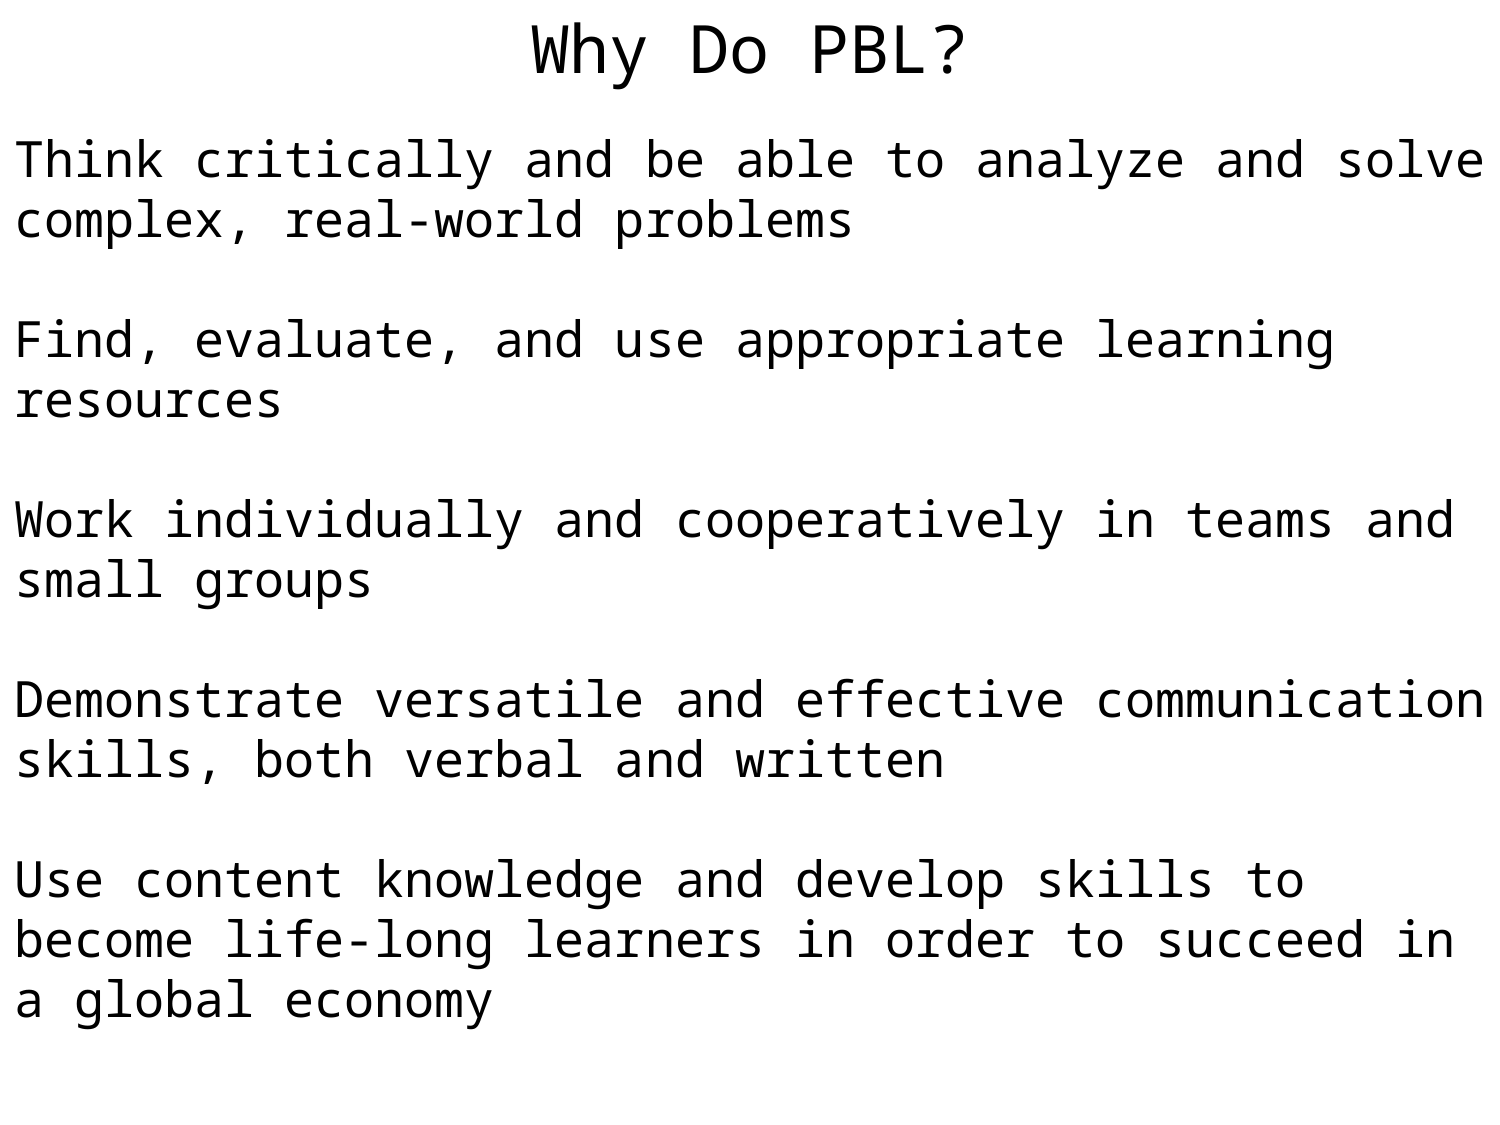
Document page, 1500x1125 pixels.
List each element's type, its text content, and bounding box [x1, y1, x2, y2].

text_box Think critically and be able to analyze and solve complex, real-world problems Find, evaluate, and use appropriate learning resources Work individually and cooperatively in teams and small groups Demonstrate versatile and effective communication skills, both verbal and written Use content knowledge and develop skills to become life-long learners in order to succeed in a global economy [0, 120, 1500, 1095]
text_box Why Do PBL? [74, 0, 1425, 95]
